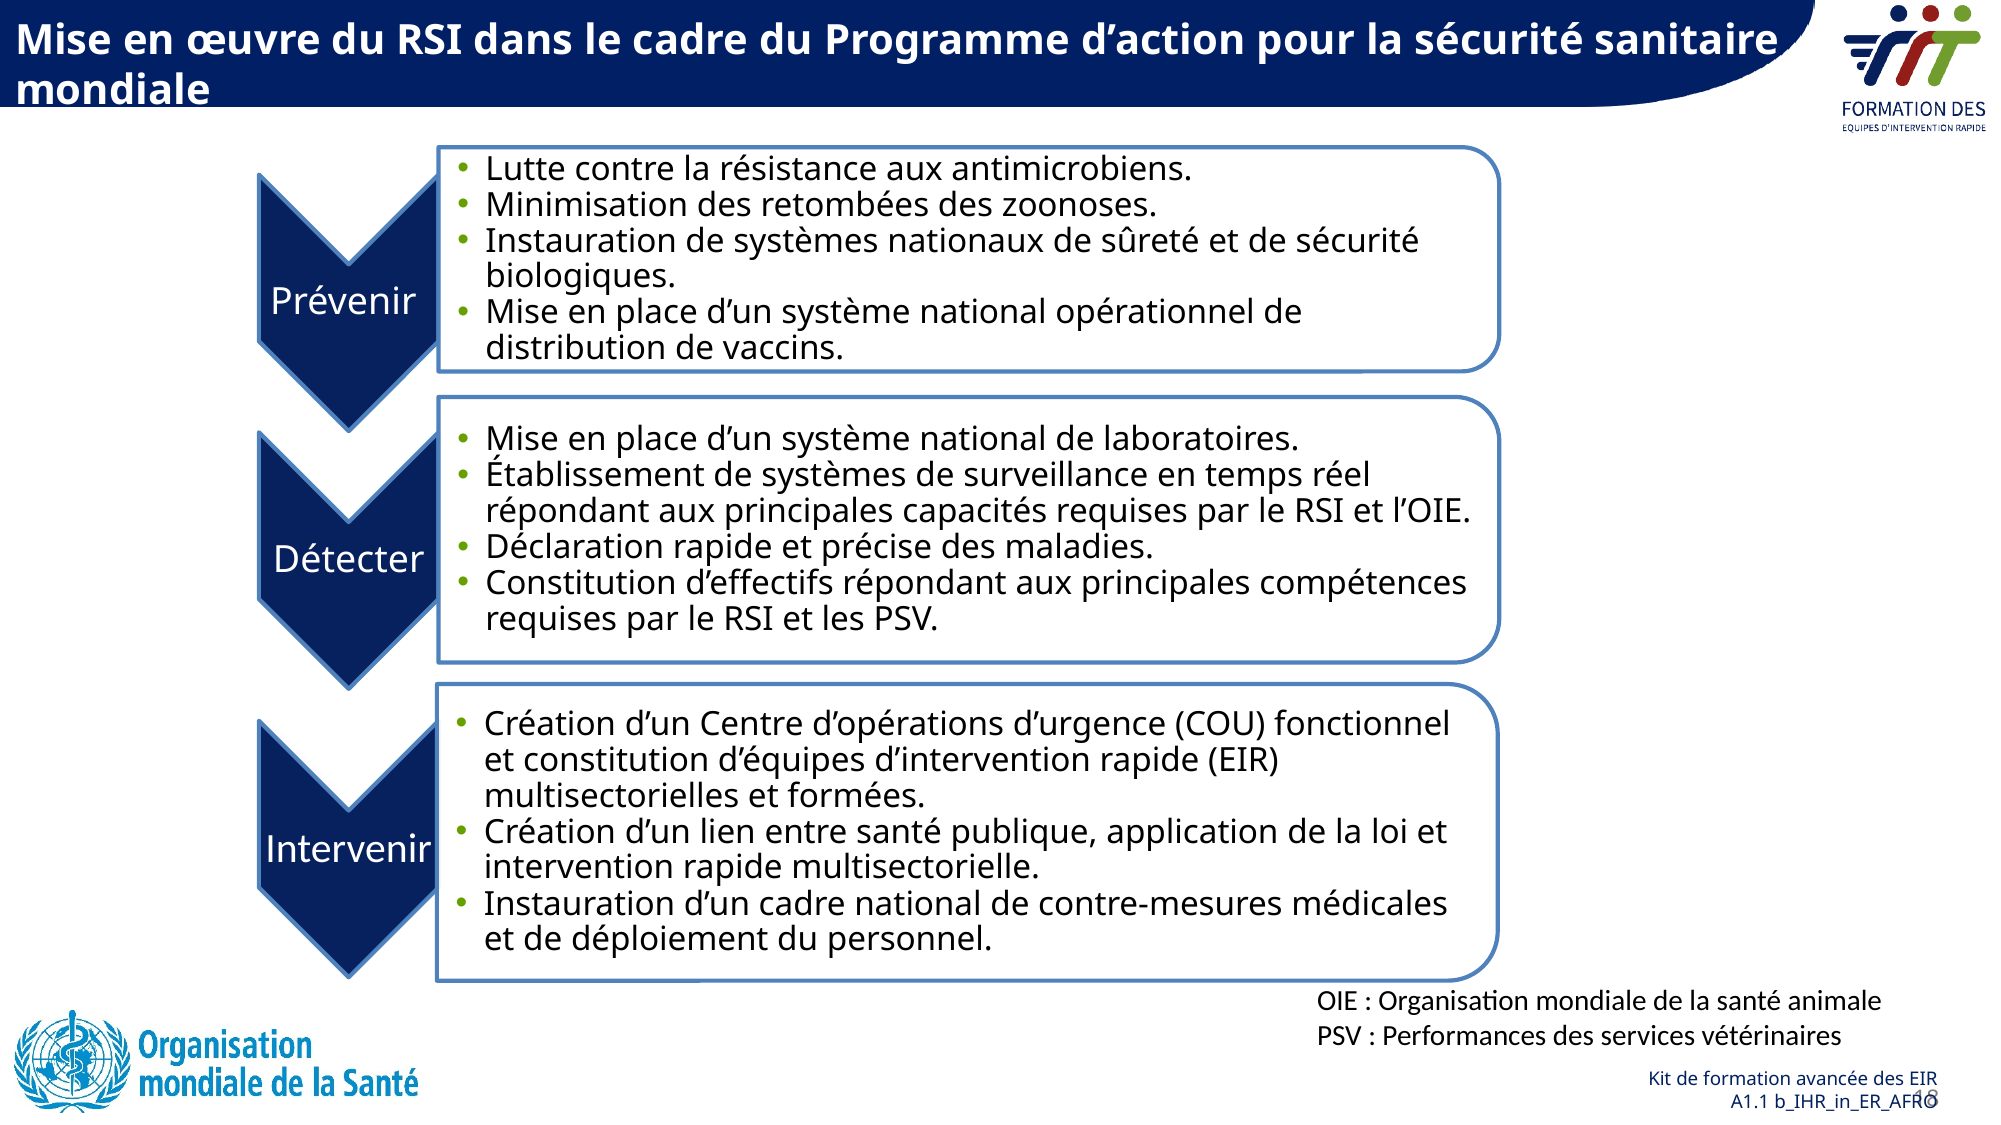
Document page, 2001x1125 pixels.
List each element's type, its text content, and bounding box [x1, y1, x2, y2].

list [258, 138, 1500, 1018]
picture [75, 1029, 82, 1041]
picture [0, 0, 1815, 107]
picture [1842, 4, 1986, 133]
picture [14, 1010, 418, 1113]
title Mise en œuvre du RSI dans le cadre du Programme d’action pour la sécurité sanitaire mondiale [0, 4, 1812, 102]
text_box OIE : Organisation mondiale de la santé animale PSV : Performances des services vétérinaires [1302, 973, 2000, 1059]
